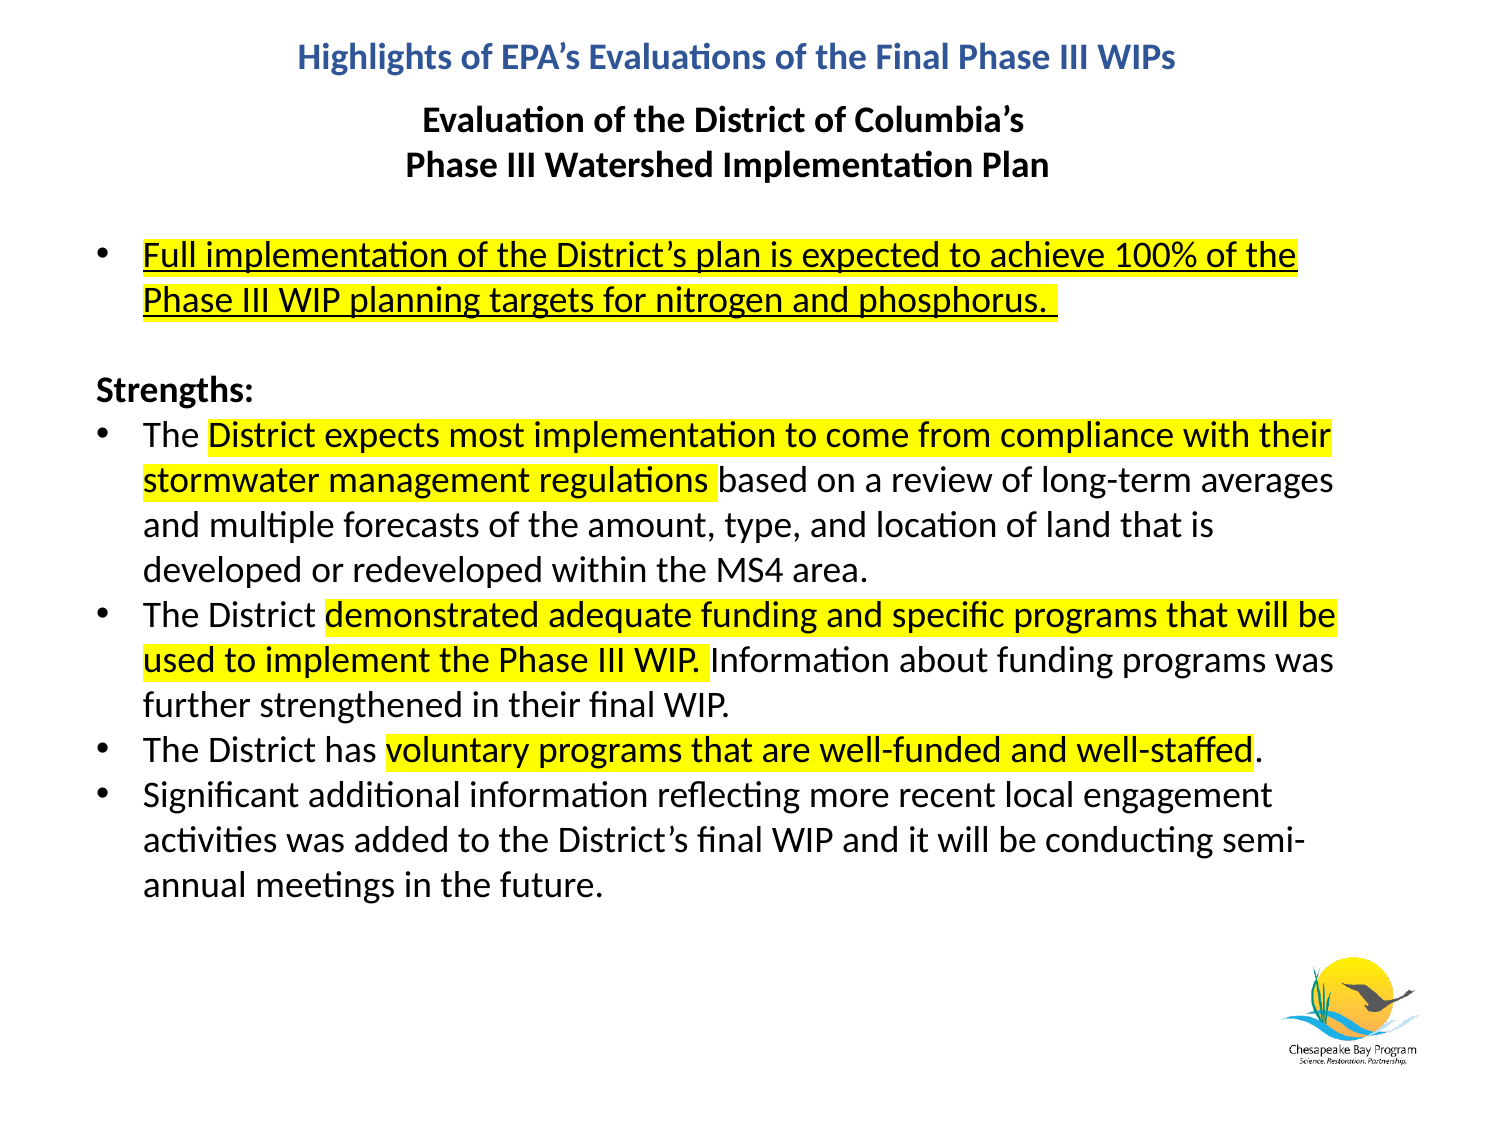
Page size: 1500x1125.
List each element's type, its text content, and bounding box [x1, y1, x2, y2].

text_box Highlights of EPA’s Evaluations of the Final Phase III WIPs [125, 24, 1350, 85]
picture [1281, 956, 1419, 1065]
text_box Evaluation of the District of Columbia’s Phase III Watershed Implementation Plan Full implementation of the District’s plan is expected to achieve 100% of the Phase III WIP planning targets for nitrogen and phosphorus. Strengths: The District expects most implementation to come from compliance with their stormwater management regulations based on a review of long-term averages and multiple forecasts of the amount, type, and location of land that is developed or redeveloped within the MS4 area. The District demonstrated adequate funding and specific programs that will be used to implement the Phase III WIP. Information about funding programs was further strengthened in their final WIP. The District has voluntary programs that are well-funded and well-staffed. Significant additional information reflecting more recent local engagement activities was added to the District’s final WIP and it will be conducting semi-annual meetings in the future. [81, 87, 1375, 913]
